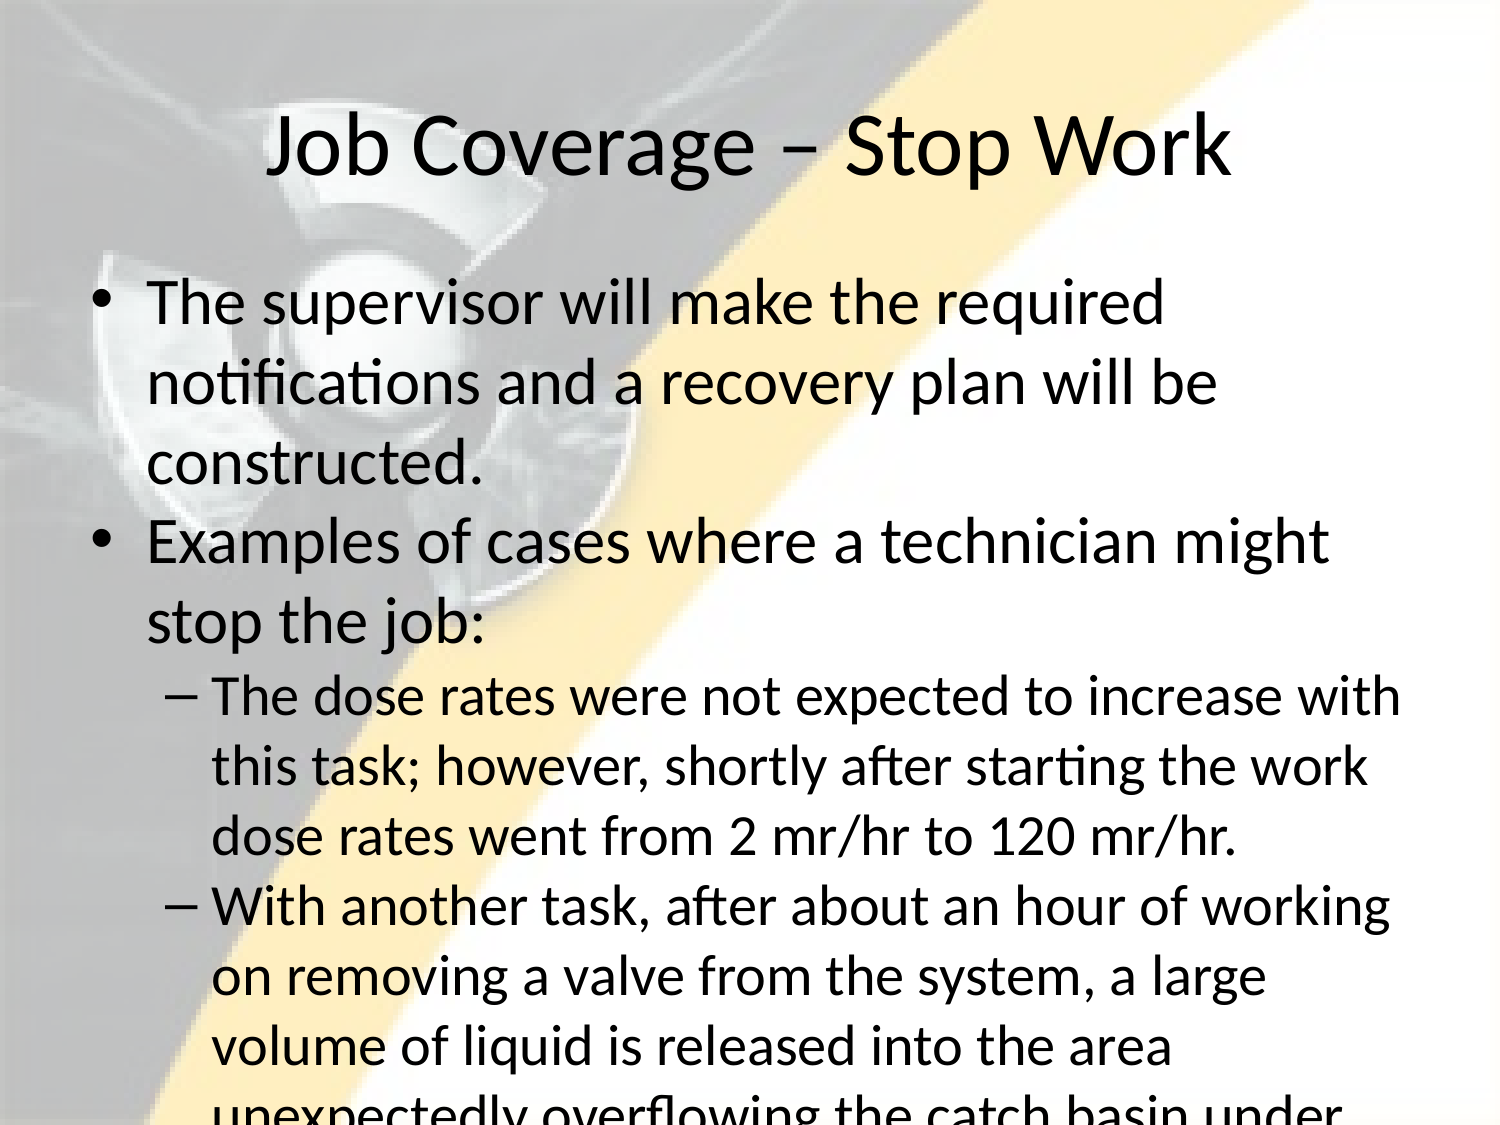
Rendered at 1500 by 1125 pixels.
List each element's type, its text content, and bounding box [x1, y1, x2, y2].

title Job Coverage – Stop Work [75, 45, 1425, 233]
list The supervisor will make the required notifications and a recovery plan will be constructed. Examples of cases where a technician might stop the job: The dose rates were not expected to increase with this task; however, shortly after starting the work dose rates went from 2 mr/hr to 120 mr/hr. With another task, after about an hour of working on removing a valve from the system, a large volume of liquid is released into the area unexpectedly overflowing the catch basin under the valve. [75, 249, 1425, 1025]
